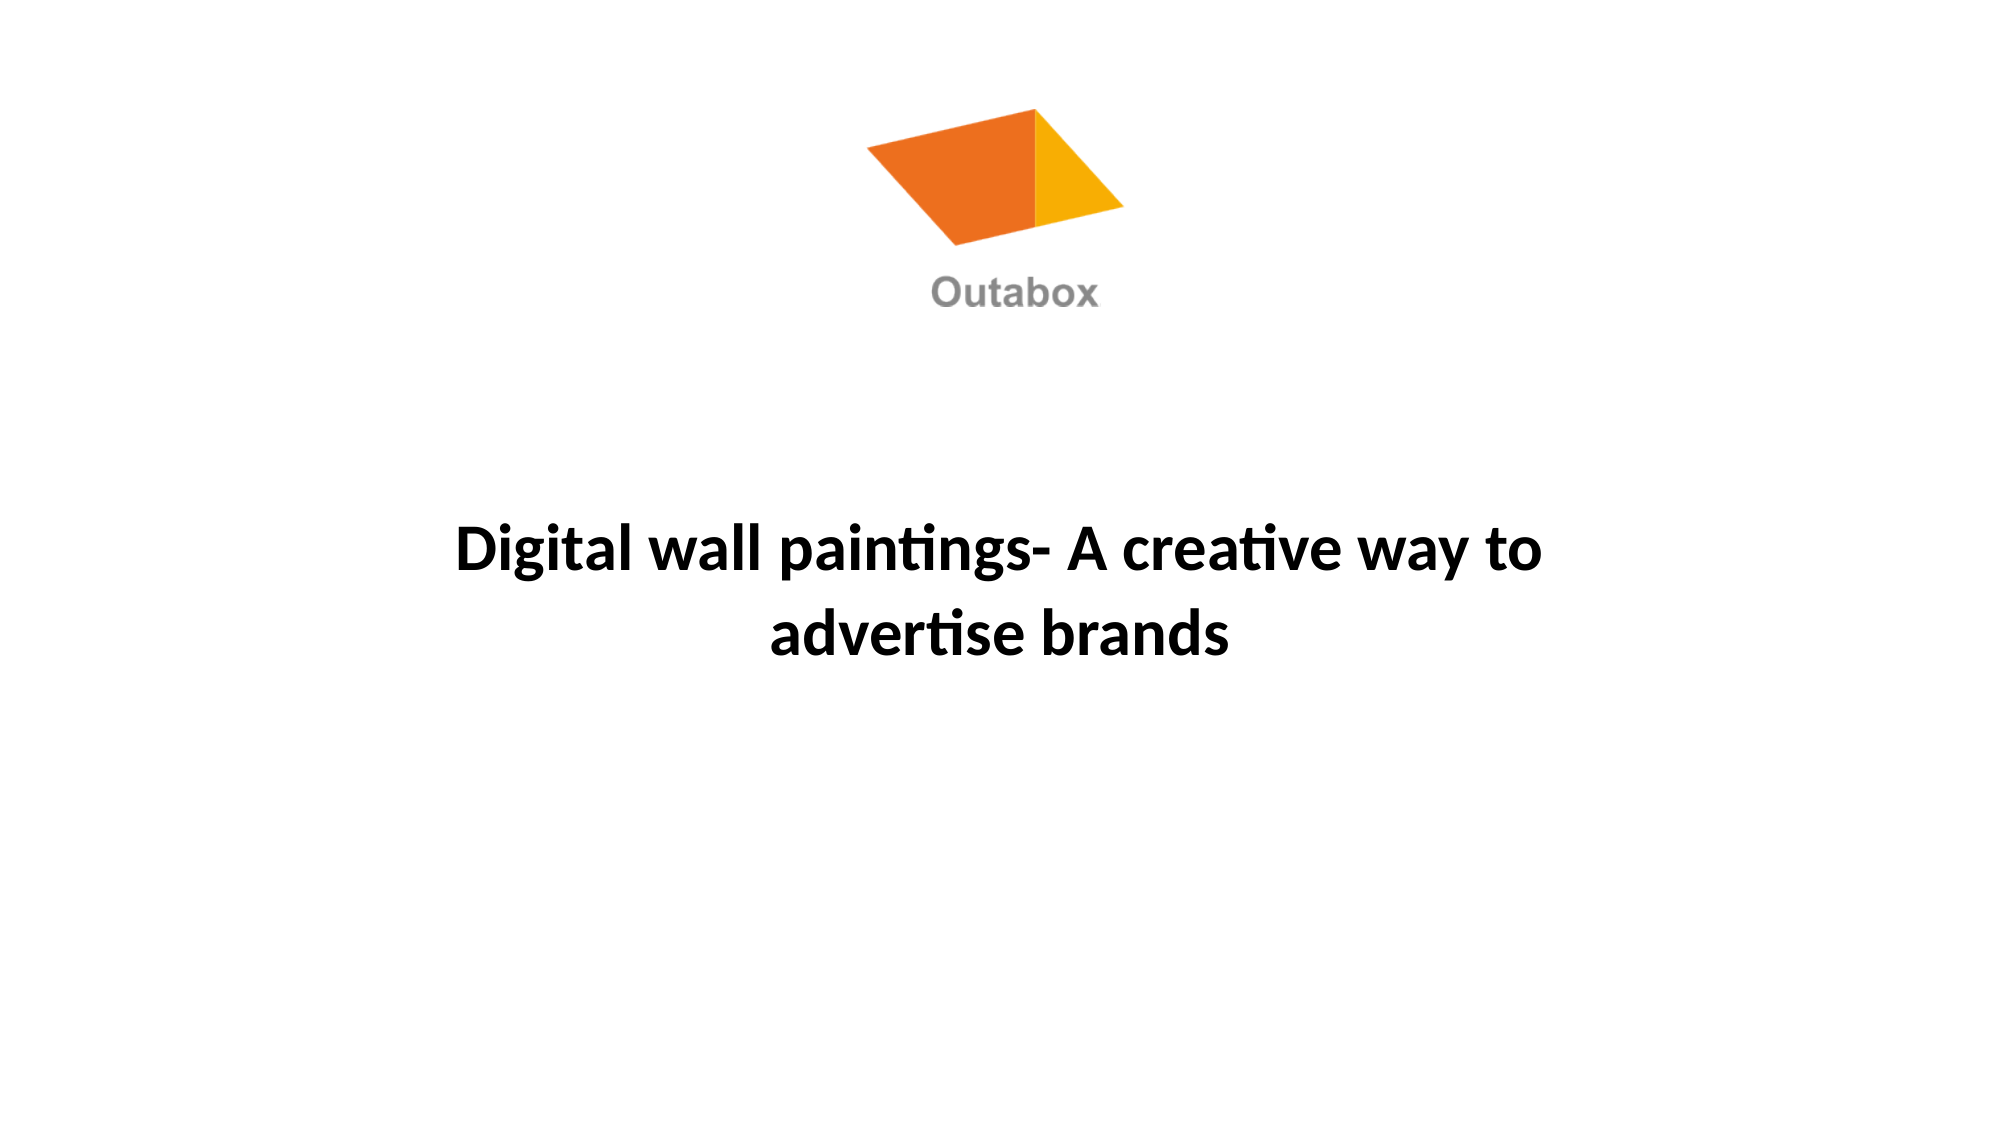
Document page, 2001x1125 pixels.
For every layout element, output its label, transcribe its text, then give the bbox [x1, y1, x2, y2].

text_box Digital wall paintings- A creative way to advertise brands [426, 490, 1574, 677]
picture [866, 109, 1125, 307]
